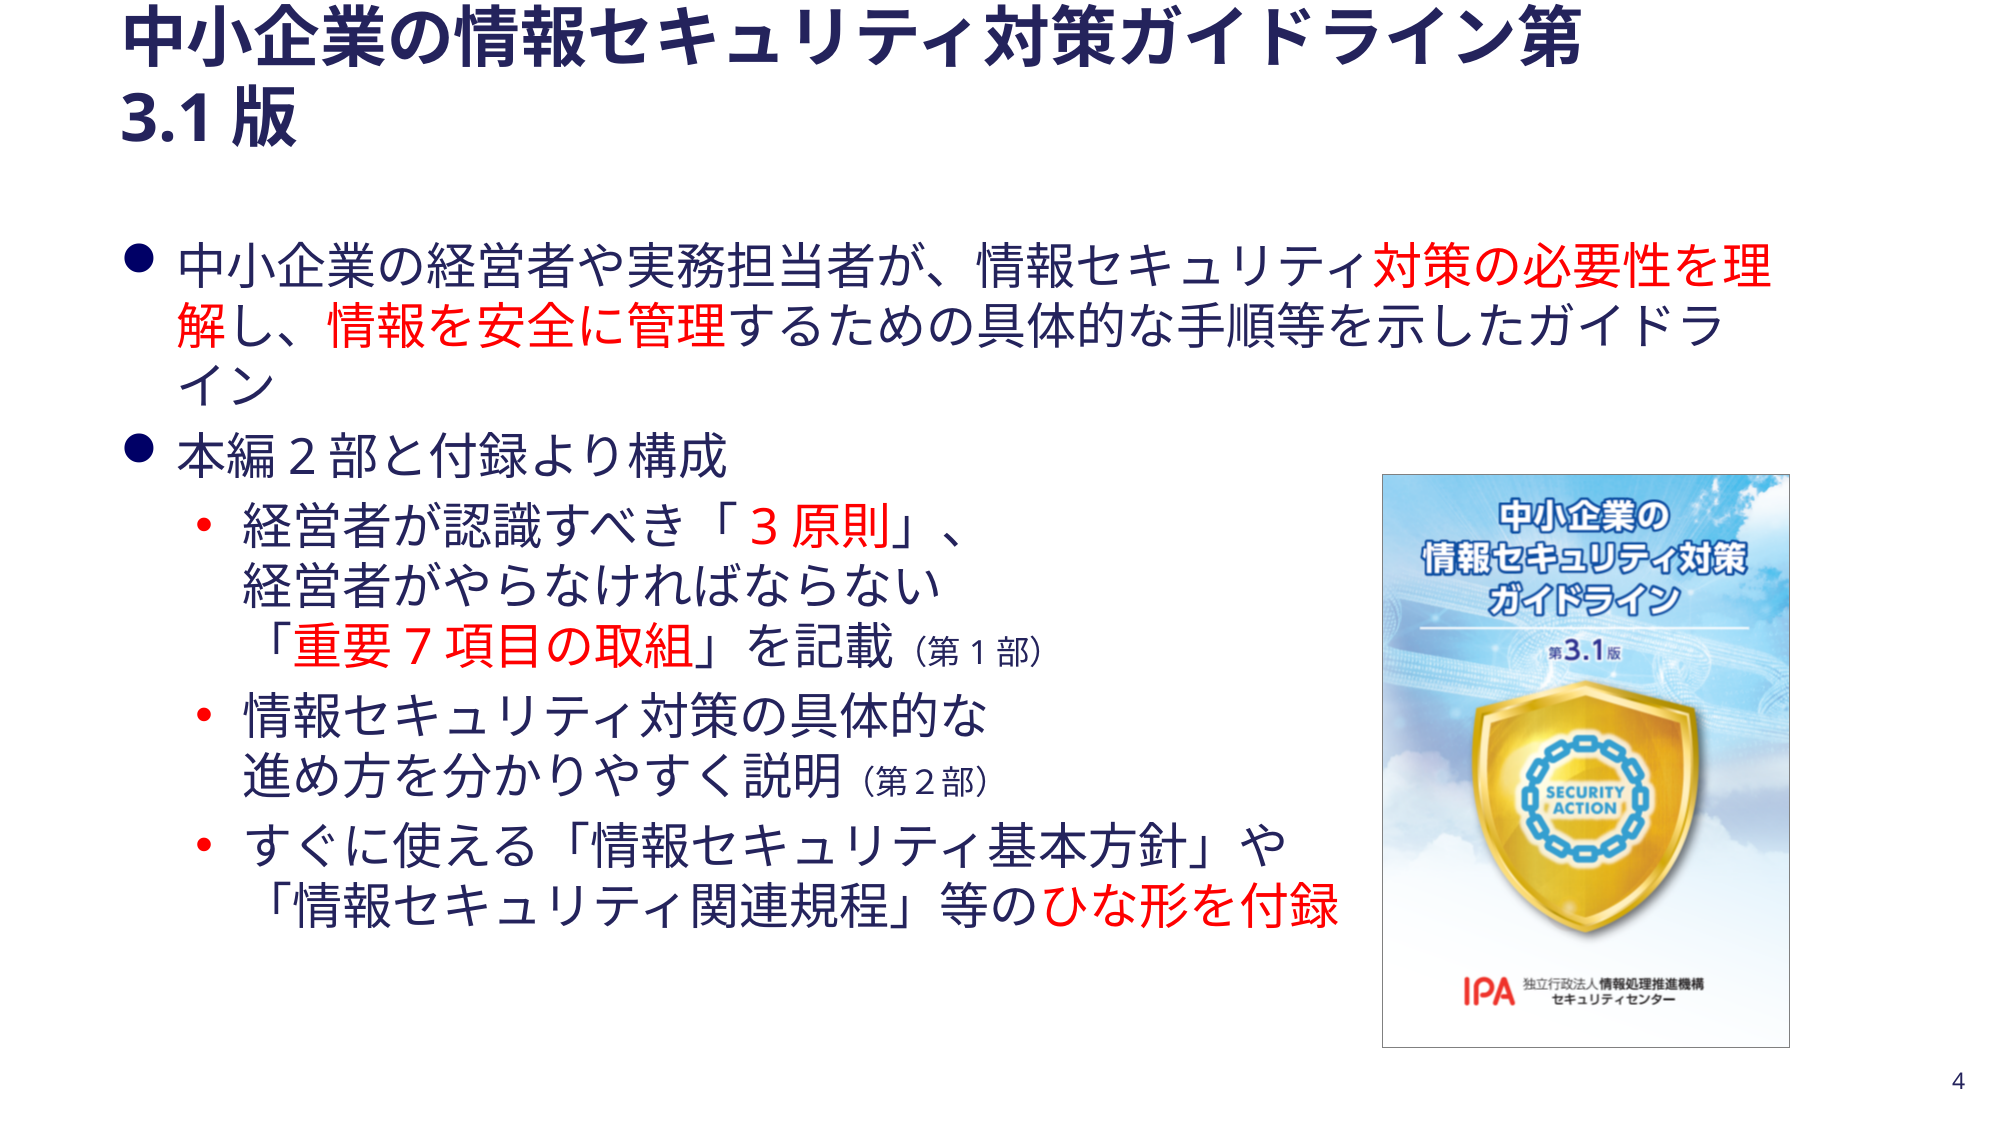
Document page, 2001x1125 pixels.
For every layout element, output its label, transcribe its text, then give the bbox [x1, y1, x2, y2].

slide_number 4 [1513, 1058, 1981, 1107]
list 中小企業の経営者や実務担当者が、情報セキュリティ対策の必要性を理解し、情報を安全に管理するための具体的な手順等を示したガイドライン 本編2部と付録より構成 経営者が認識すべき「3原則」、 経営者がやらなければならない 「重要7項目の取組」を記載（第1部） 情報セキュリティ対策の具体的な 進め方を分かりやすく説明（第２部） すぐに使える「情報セキュリティ基本方針」や 「情報セキュリティ関連規程」等のひな形を付録 [105, 226, 1790, 1006]
picture [1381, 474, 1790, 1048]
title 中小企業の情報セキュリティ対策ガイドライン第3.1版 [105, 51, 1624, 163]
